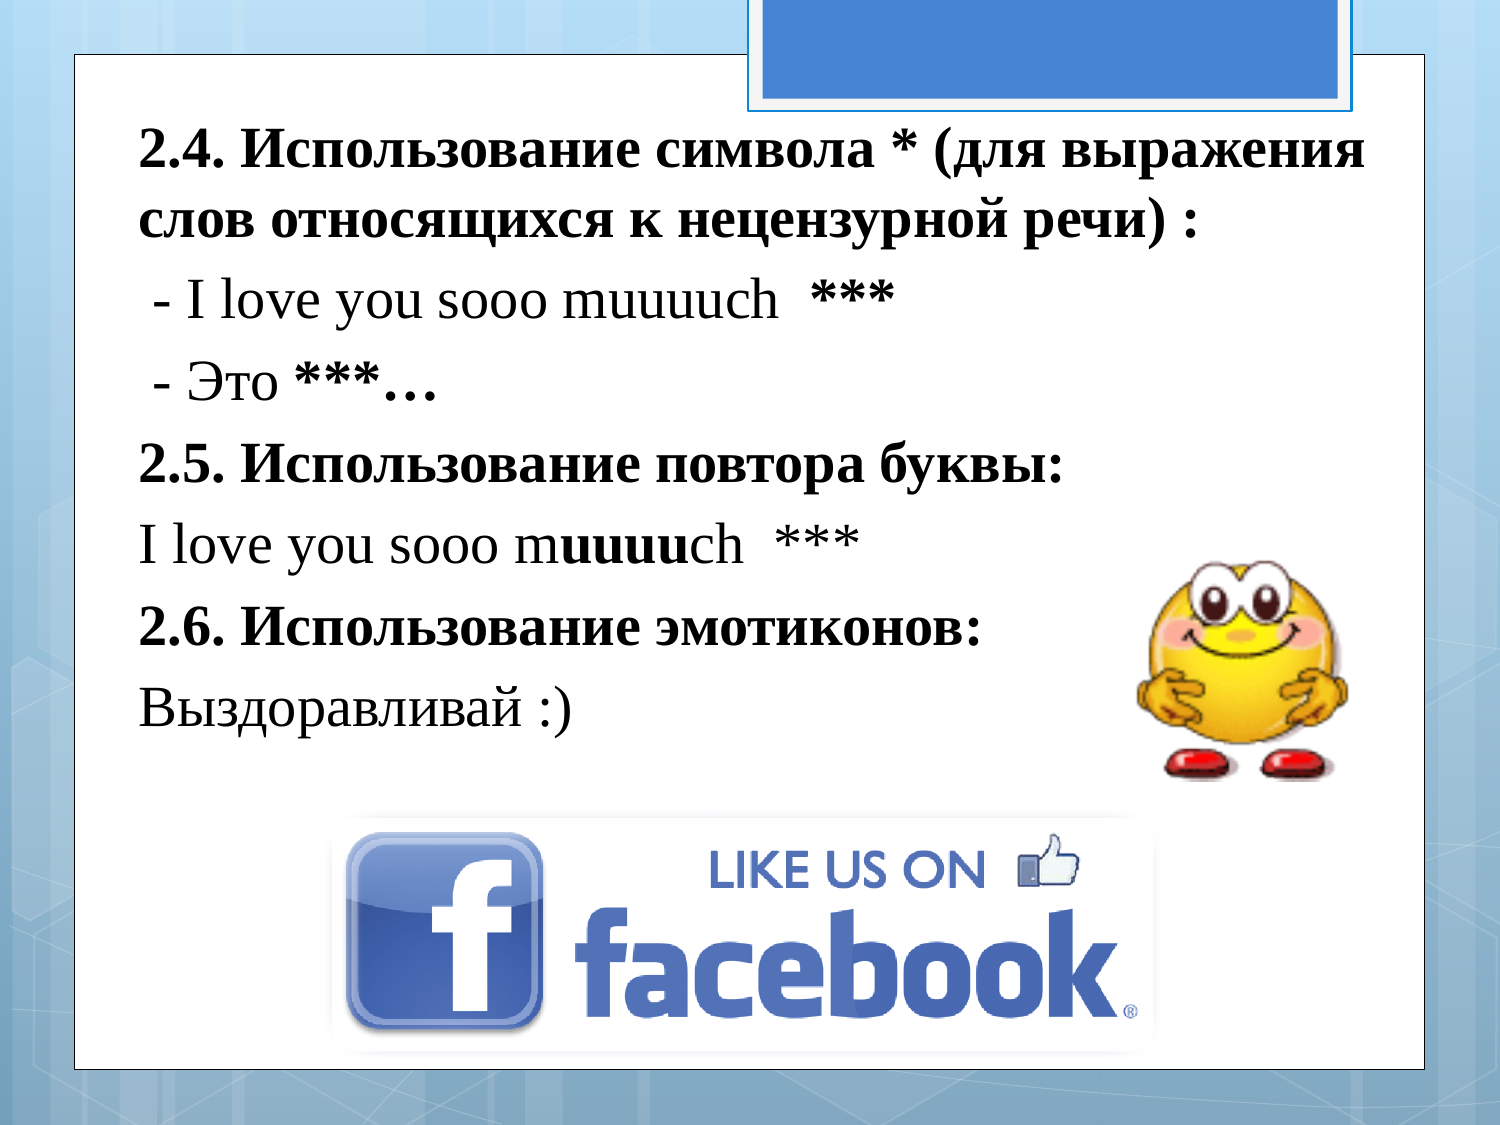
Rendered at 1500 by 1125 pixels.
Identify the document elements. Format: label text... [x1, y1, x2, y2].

list 2.4. Использование символа * (для выражения слов относящихся к нецензурной речи) : - I love you sooo muuuuch *** - Это ***… 2.5. Использование повтора буквы: I love you sooo muuuuch *** 2.6. Использование эмотиконов: Выздоравливай :) [112, 101, 1424, 957]
picture [324, 810, 1161, 1059]
picture [1045, 465, 1436, 782]
